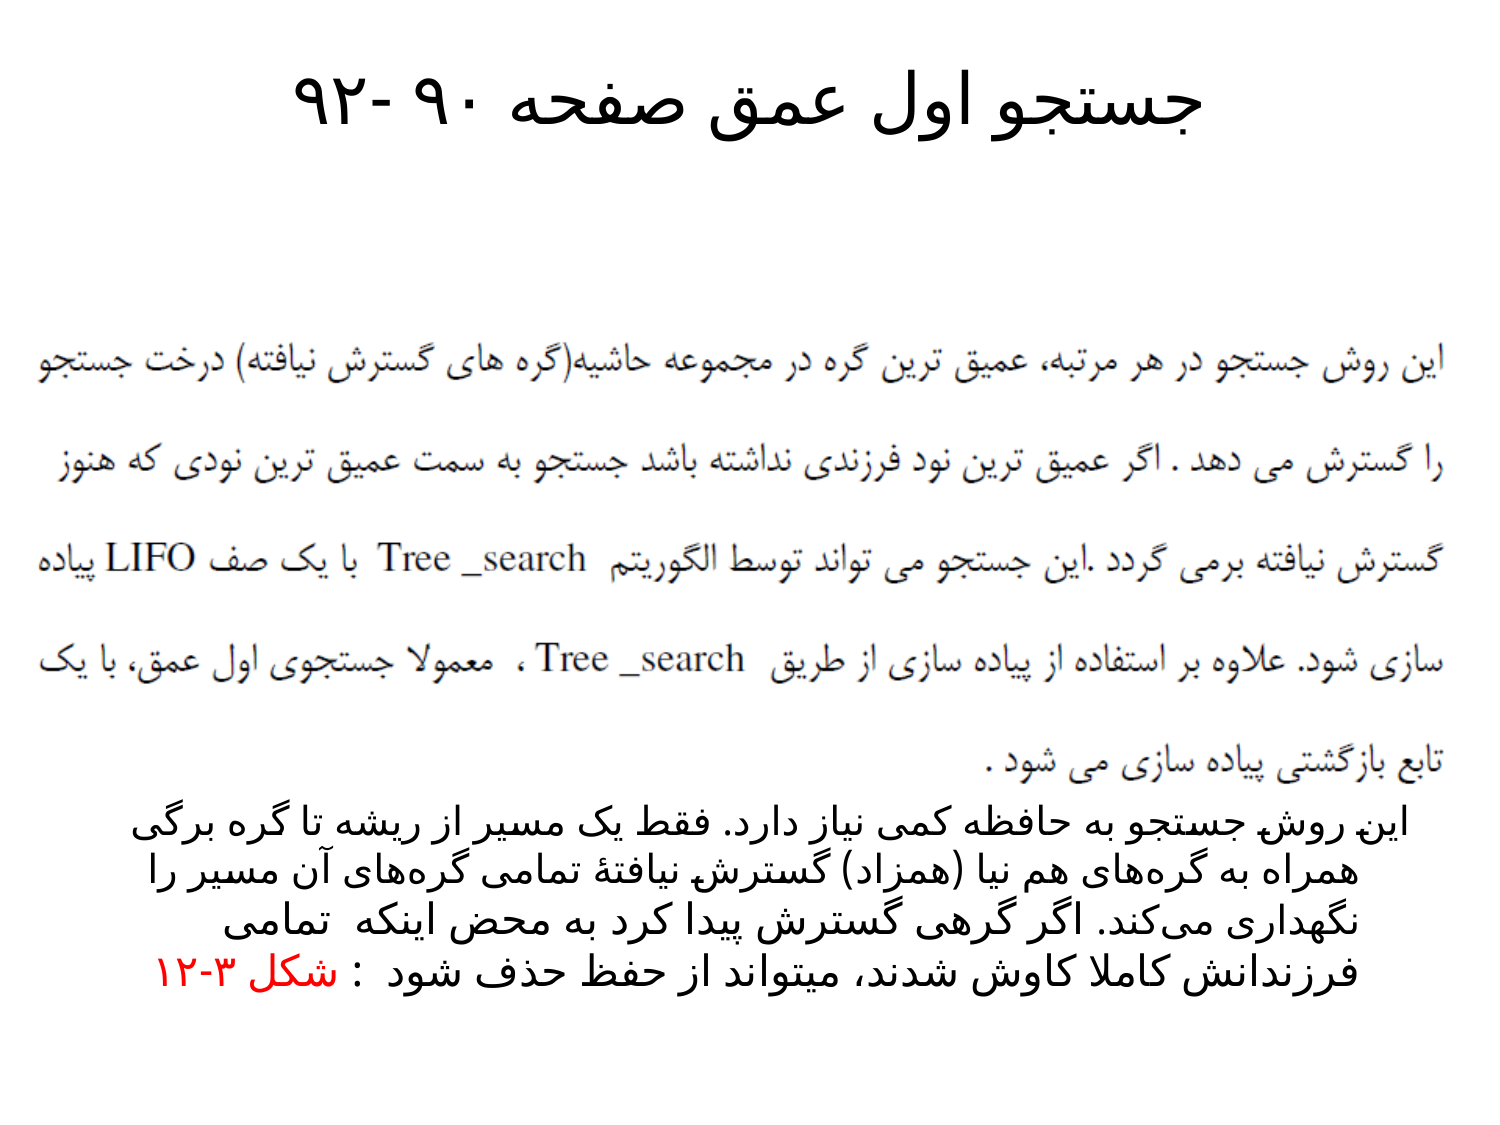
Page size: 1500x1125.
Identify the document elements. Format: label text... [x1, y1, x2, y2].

picture [16, 330, 1484, 795]
list این روش جستجو به حافظه کمی‌ نیاز دارد. فقط یک مسیر از ریشه تا گره برگی همراه به گره‌های هم نیا (همزاد) گسترش نیافتهٔ تمامی‌ گره‌های آن مسیر را نگهداری می‌کند. اگر گرهی گسترش پیدا کرد به محض اینکه تمامی‌ فرزندانش کاملا کاوش شدند، میتواند از حفظ حذف شود : شکل ۳-۱۲ [75, 802, 1425, 1005]
title جستجو اول عمق صفحه ۹۰ -۹۲ [75, 45, 1425, 233]
